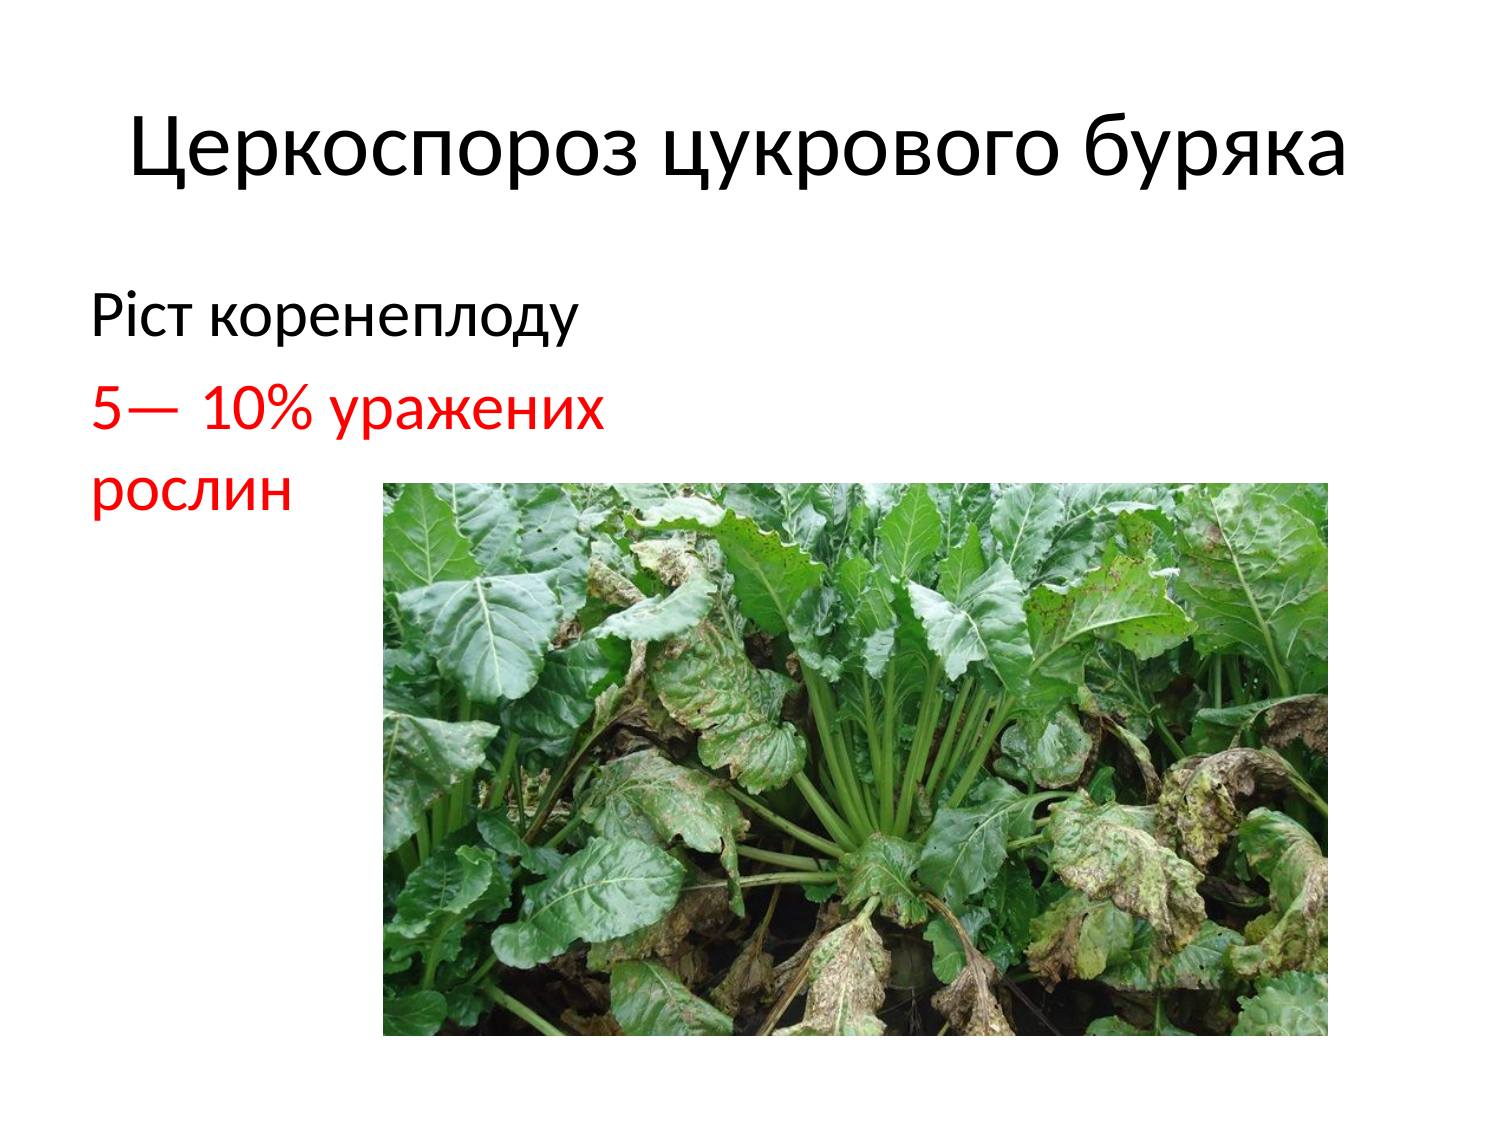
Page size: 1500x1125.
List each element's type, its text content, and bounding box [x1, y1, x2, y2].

list Ріст коренеплоду 5— 10% уражених рослин [75, 262, 798, 563]
title Церкоспороз цукрового буряка [75, 45, 1425, 233]
picture [383, 482, 1328, 1036]
